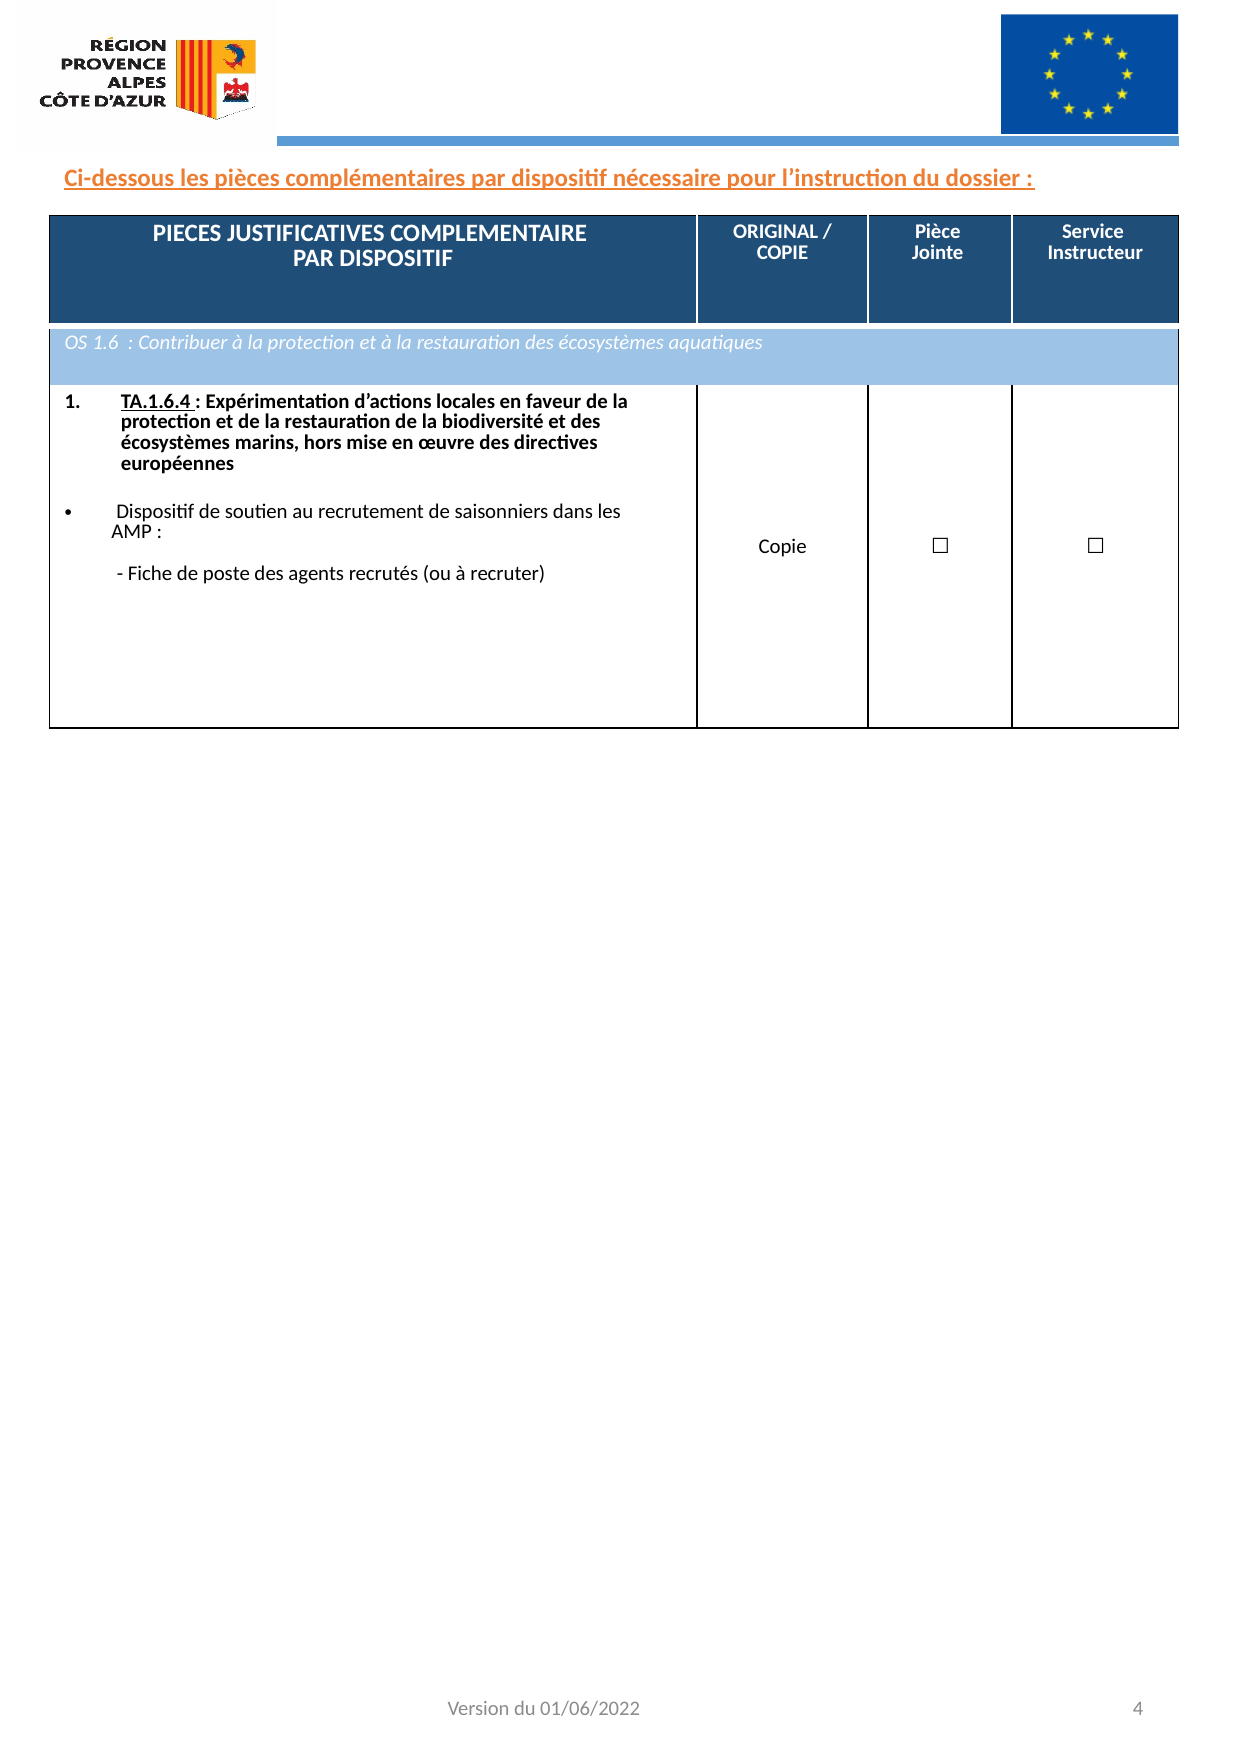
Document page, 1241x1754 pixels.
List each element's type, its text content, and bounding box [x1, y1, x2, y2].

picture [18, 0, 277, 155]
table_cell OS 1.6 : Contribuer à la protection et à la restauration des écosystèmes aquatiques [50, 329, 1178, 385]
table_header Pièce Jointe [869, 216, 1011, 323]
footer Version du 01/06/2022 [410, 1660, 830, 1754]
picture [1001, 14, 1179, 134]
table_cell Copie [698, 385, 867, 727]
table_header PIECES JUSTIFICATIVES COMPLEMENTAIRE PAR DISPOSITIF [50, 216, 696, 323]
slide_number 4 [879, 1660, 1159, 1754]
table_cell ☐ [869, 385, 1011, 727]
table_cell ☐ [1013, 385, 1178, 727]
text_box Ci-dessous les pièces complémentaires par dispositif nécessaire pour l’instruction du dossier : [49, 154, 1179, 199]
table_cell TA.1.6.4 : Expérimentation d’actions locales en faveur de la protection et de la restauration de la biodiversité et des écosystèmes marins, hors mise en œuvre des directives européennes Dispositif de soutien au recrutement de saisonniers dans les AMP : - Fiche de poste des agents recrutés (ou à recruter) [50, 385, 696, 727]
table_header Service Instructeur [1013, 216, 1178, 323]
table_header ORIGINAL / COPIE [698, 216, 867, 323]
